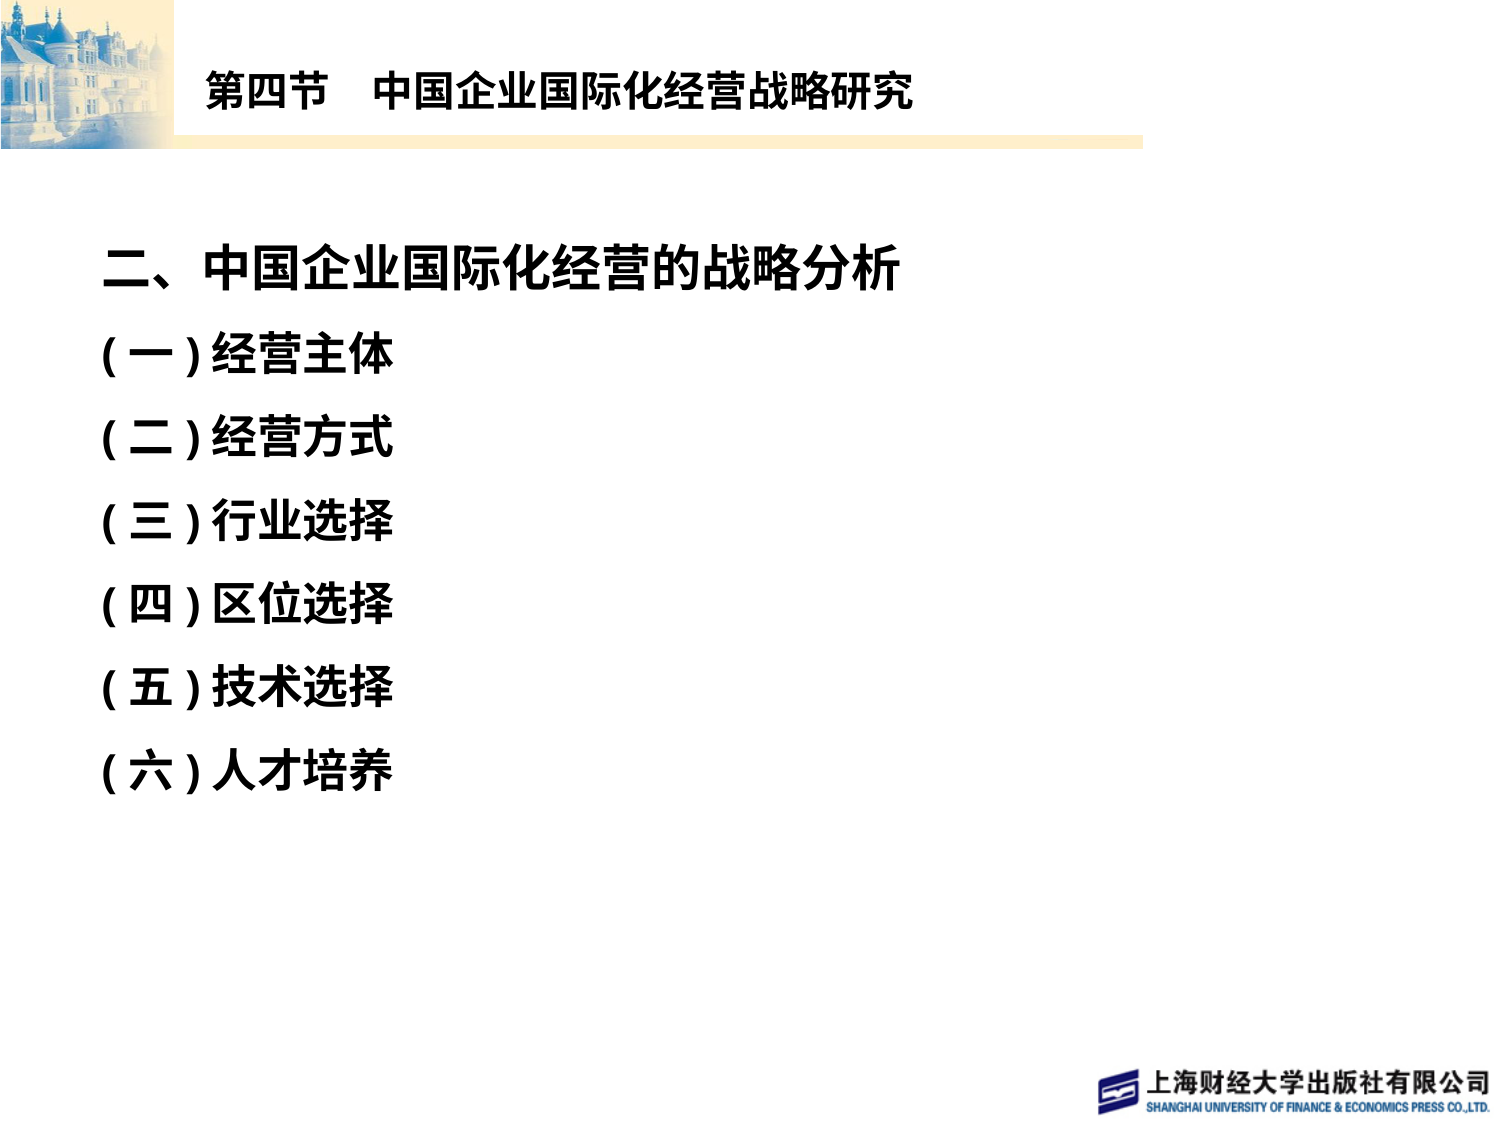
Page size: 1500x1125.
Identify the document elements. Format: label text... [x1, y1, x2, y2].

picture [1097, 1065, 1494, 1120]
list 二、中国企业国际化经营的战略分析 (一)经营主体 (二)经营方式 (三)行业选择 (四)区位选择 (五)技术选择 (六)人才培养 [86, 207, 1425, 1071]
picture [0, 0, 1143, 149]
title 第四节 中国企业国际化经营战略研究 [189, 36, 1262, 143]
